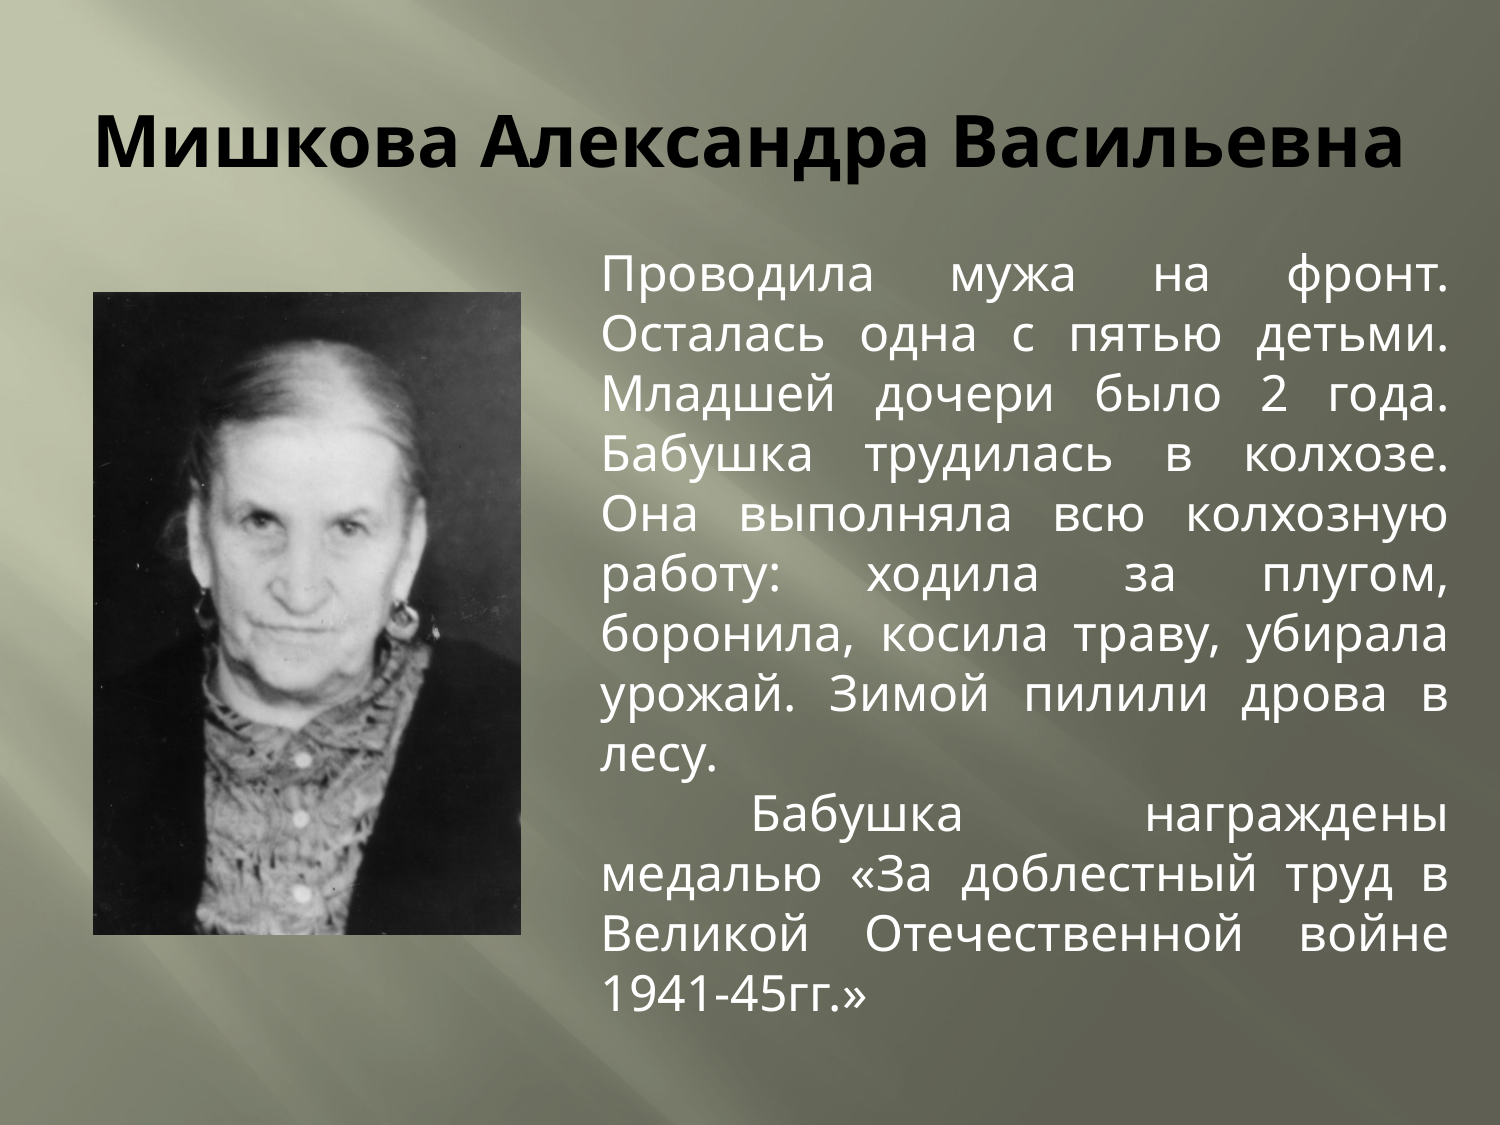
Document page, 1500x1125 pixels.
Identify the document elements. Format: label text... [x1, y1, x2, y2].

title Мишкова Александра Васильевна [75, 45, 1425, 233]
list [93, 292, 521, 935]
text_box Проводила мужа на фронт. Осталась одна с пятью детьми. Младшей дочери было 2 года. Бабушка трудилась в колхозе. Она выполняла всю колхозную работу: ходила за плугом, боронила, косила траву, убирала урожай. Зимой пилили дрова в лесу. Бабушка награждены медалью «За доблестный труд в Великой Отечественной войне 1941-45гг.» [585, 234, 1465, 1125]
